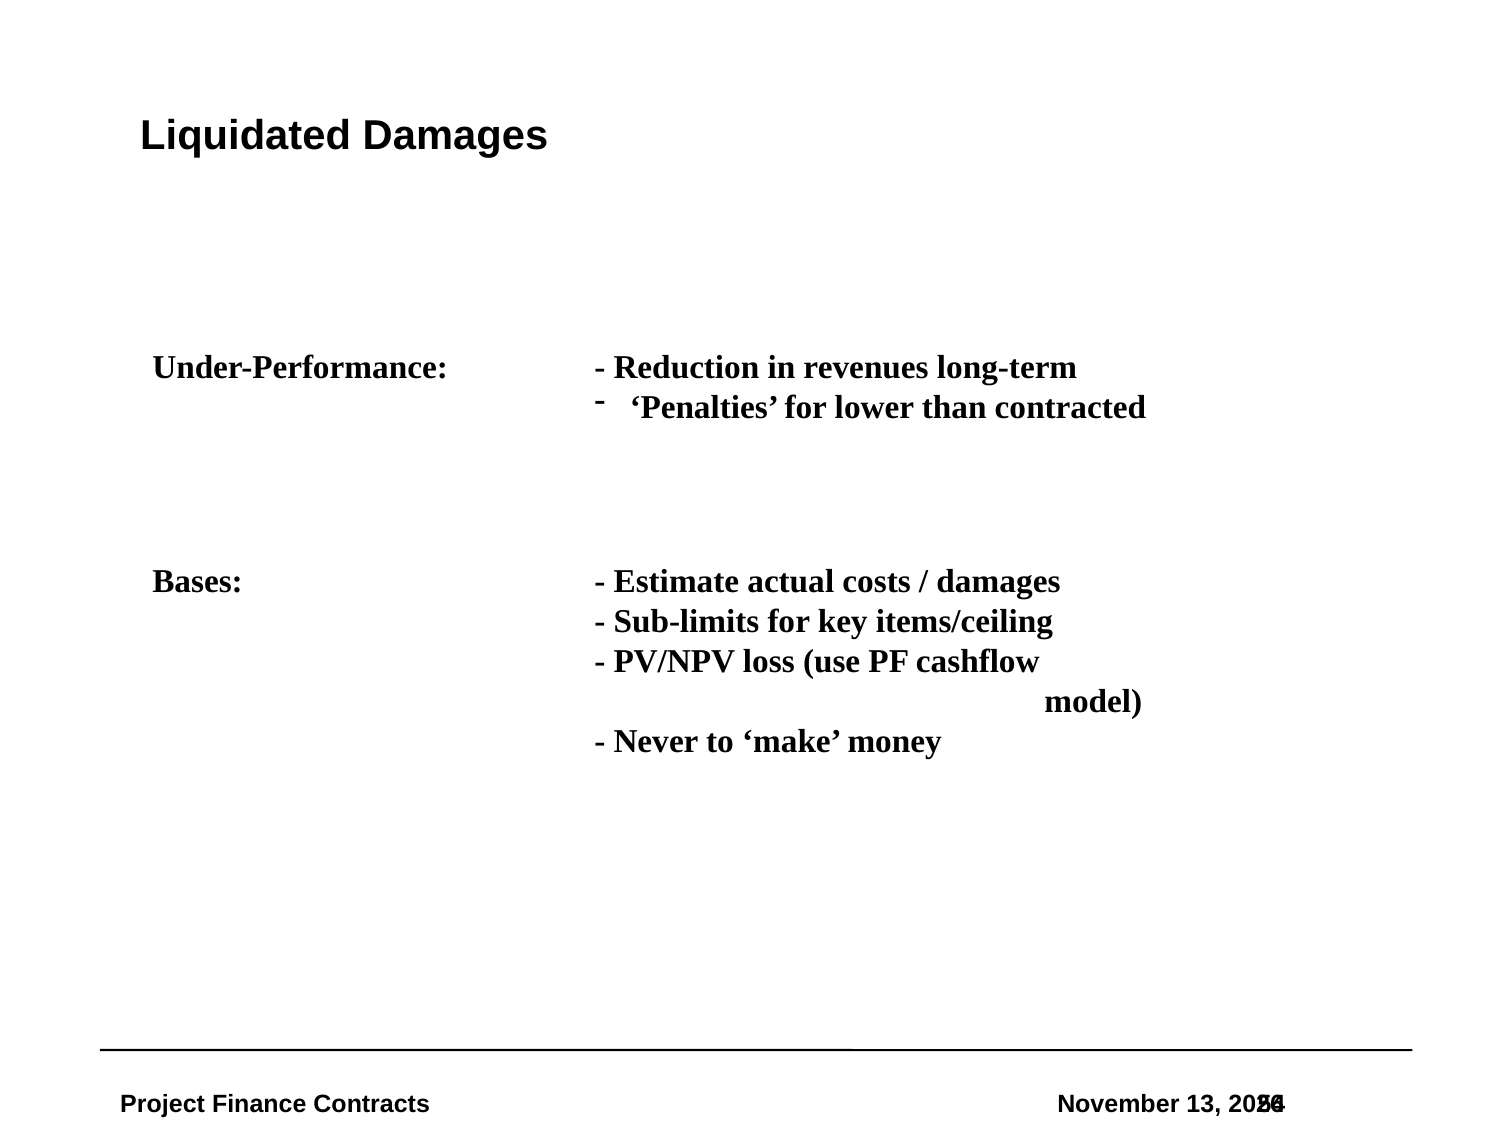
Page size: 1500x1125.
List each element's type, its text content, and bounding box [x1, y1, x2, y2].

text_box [137, 337, 1438, 668]
title Liquidated Damages [124, 99, 1288, 226]
